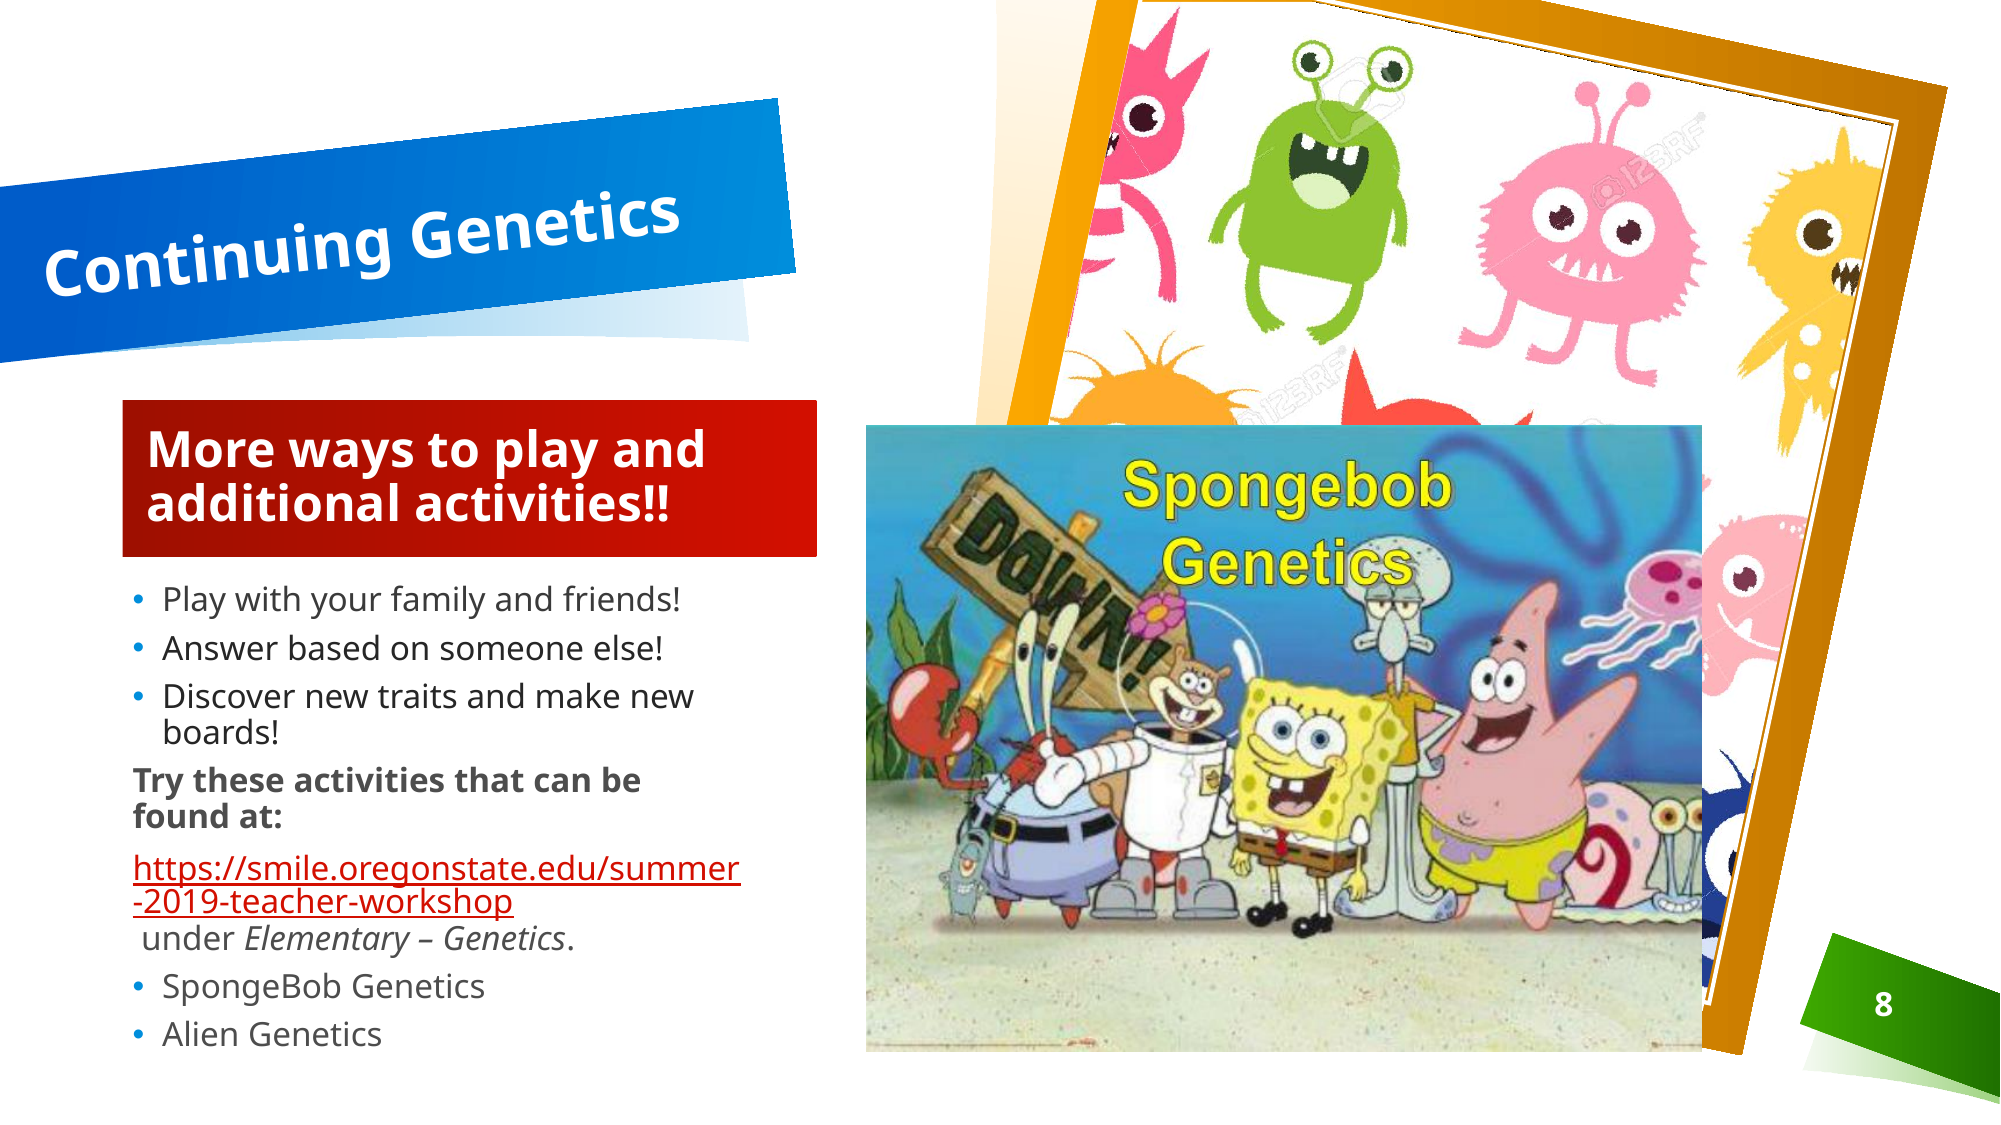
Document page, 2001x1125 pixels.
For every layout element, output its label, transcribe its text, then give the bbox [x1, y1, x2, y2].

picture [866, 1, 1888, 1052]
list Play with your family and friends! Answer based on someone else! Discover new traits and make new boards! Try these activities that can be found at: https://smile.oregonstate.edu/summer-2019-teacher-workshop under Elementary – Genetics. SpongeBob Genetics Alien Genetics [117, 575, 760, 1100]
list More ways to play and additional activities!! [122, 400, 817, 557]
title Continuing Genetics [20, 123, 775, 322]
slide_number 8 [1831, 975, 1937, 1036]
